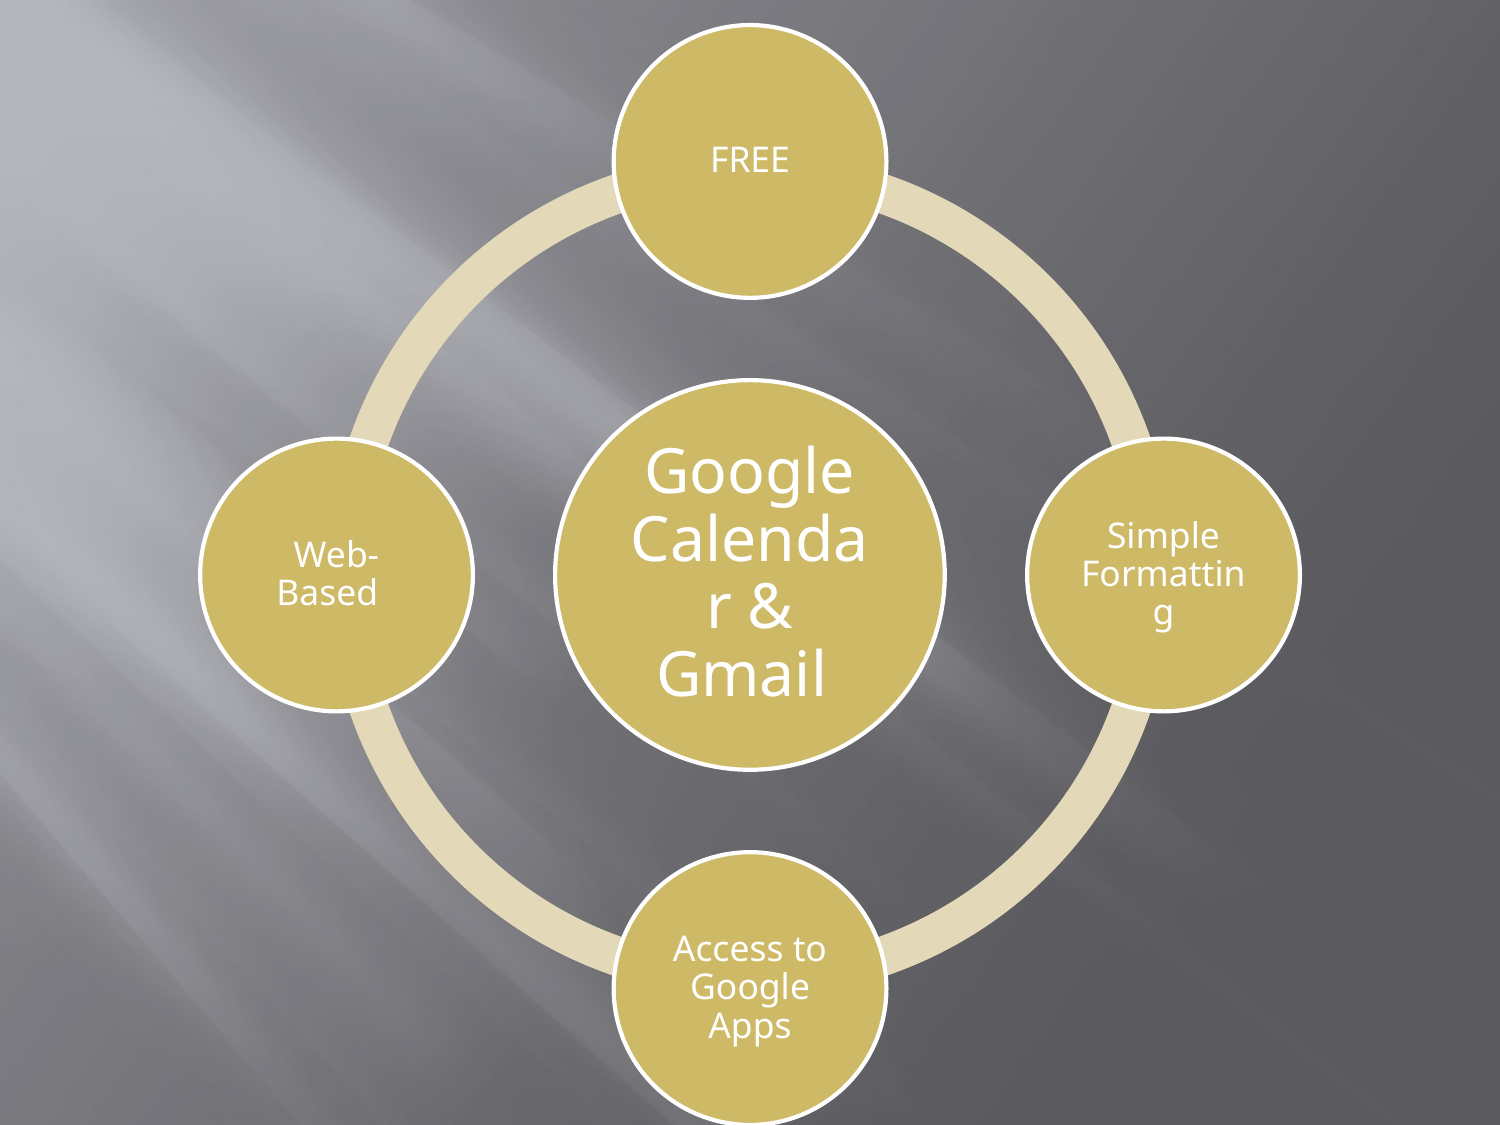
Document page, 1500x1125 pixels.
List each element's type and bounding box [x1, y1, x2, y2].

text_box [0, 24, 1500, 1125]
